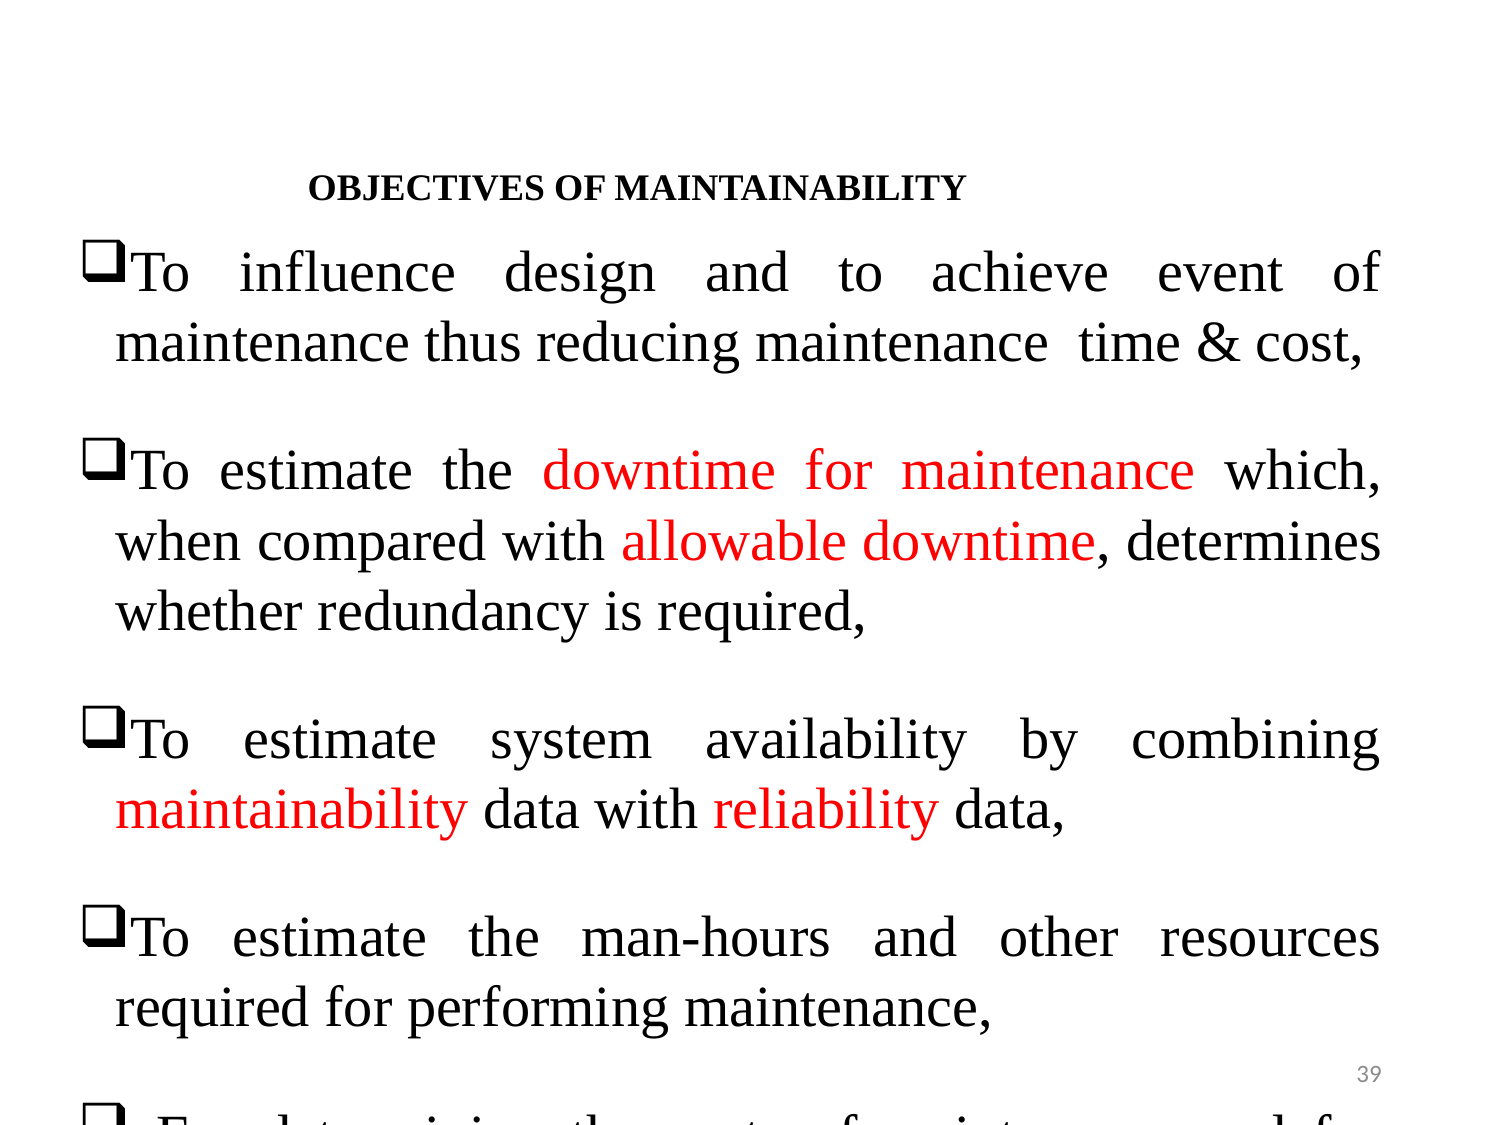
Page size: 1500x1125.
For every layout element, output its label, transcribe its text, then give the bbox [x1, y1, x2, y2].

title OBJECTIVES OF MAINTAINABILITY [292, 162, 1161, 208]
list To influence design and to achieve event of maintenance thus reducing maintenance time & cost, To estimate the downtime for maintenance which, when compared with allowable downtime, determines whether redundancy is required, To estimate system availability by combining maintainability data with reliability data, To estimate the man-hours and other resources required for performing maintenance, For determining the costs of maintenance and for maintenance planning. [63, 225, 1397, 985]
slide_number 39 [1059, 1042, 1397, 1103]
